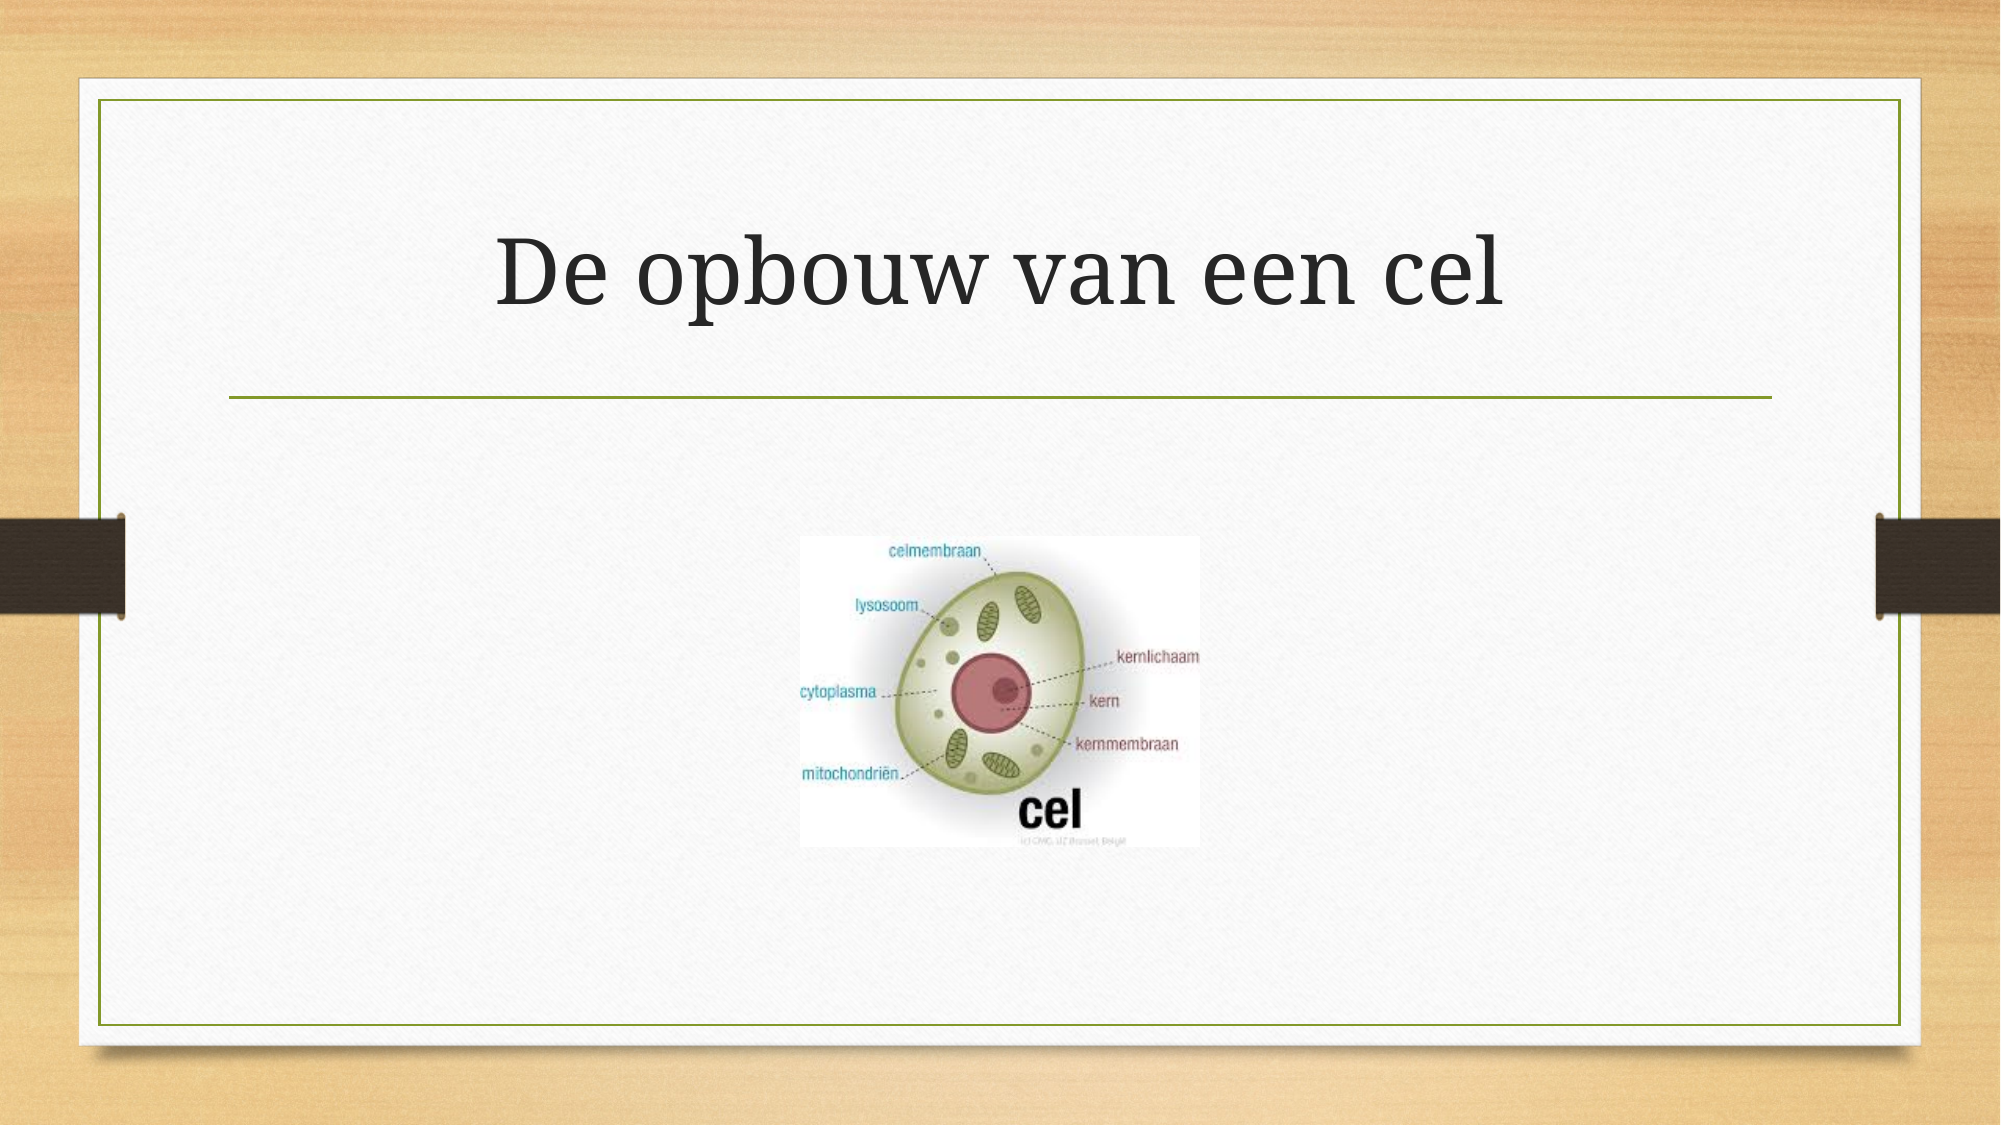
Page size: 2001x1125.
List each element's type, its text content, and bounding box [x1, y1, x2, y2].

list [800, 536, 1200, 847]
title De opbouw van een cel [212, 161, 1788, 375]
picture [0, 0, 2001, 1125]
